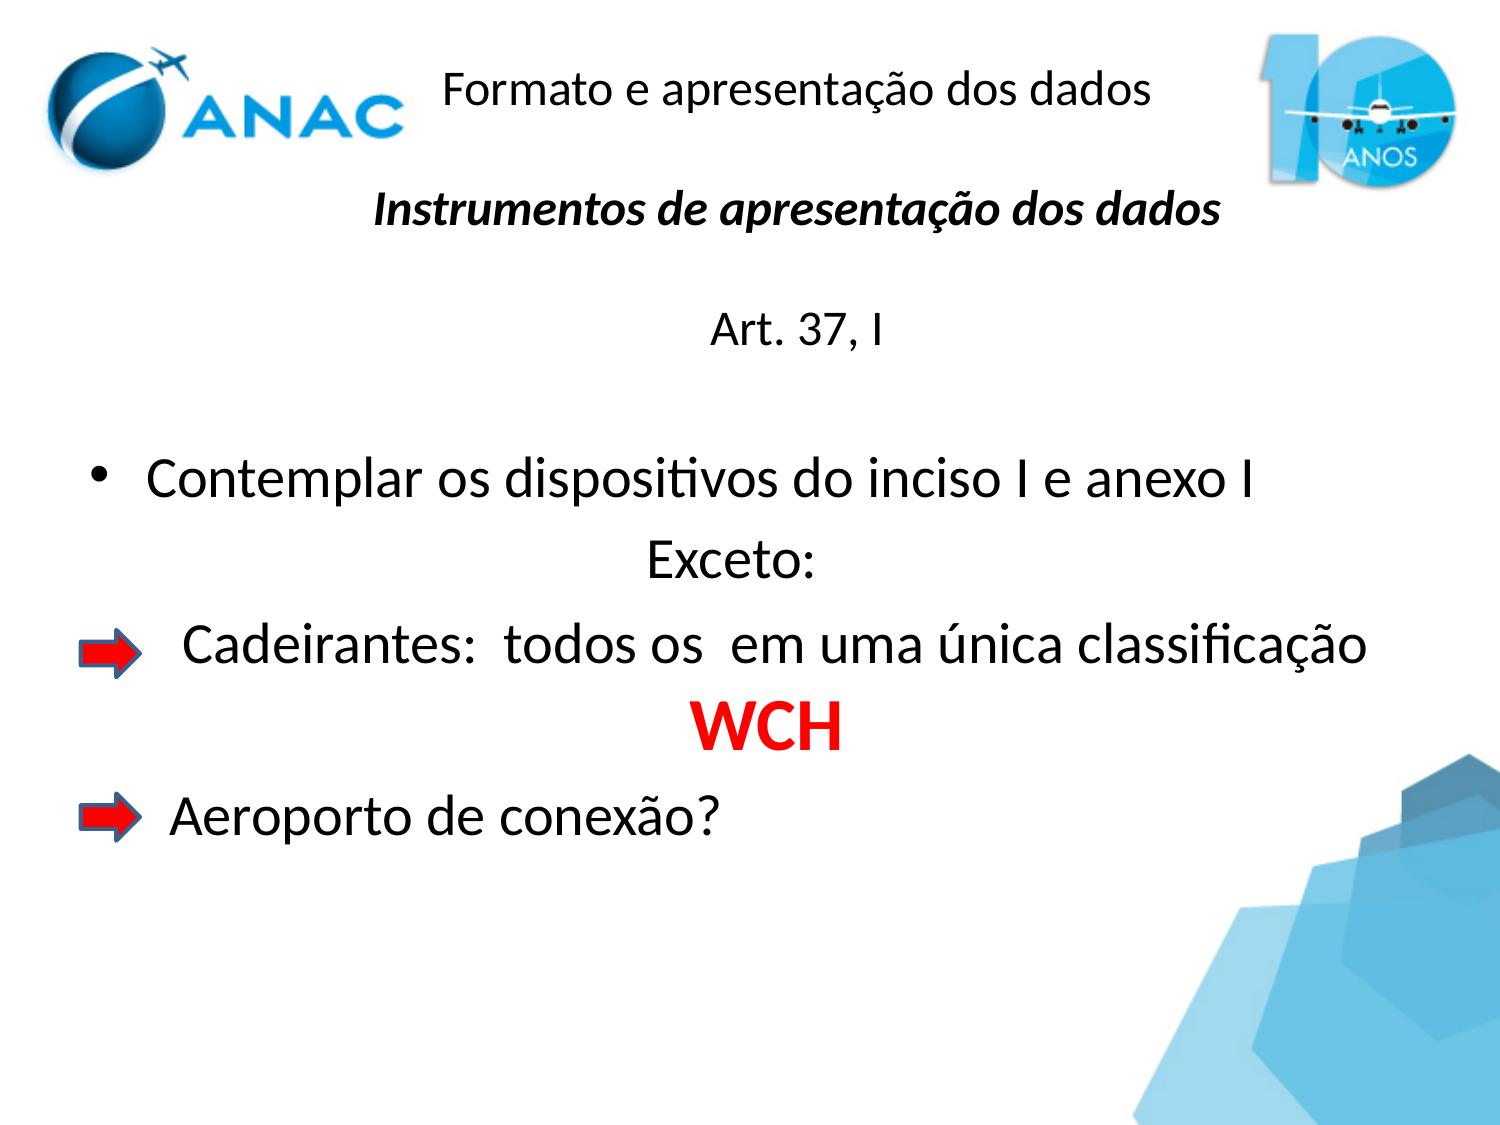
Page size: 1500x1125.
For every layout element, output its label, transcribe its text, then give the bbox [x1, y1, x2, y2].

text_box Formato e apresentação dos dados Instrumentos de apresentação dos dados Art. 37, I [348, 48, 1247, 349]
list Contemplar os dispositivos do inciso I e anexo I Exceto: Cadeirantes: todos os em uma única classificação WCH Aeroporto de conexão? [75, 349, 1425, 1005]
picture [0, 0, 1500, 1125]
text_box [78, 791, 142, 843]
text_box [78, 628, 142, 680]
